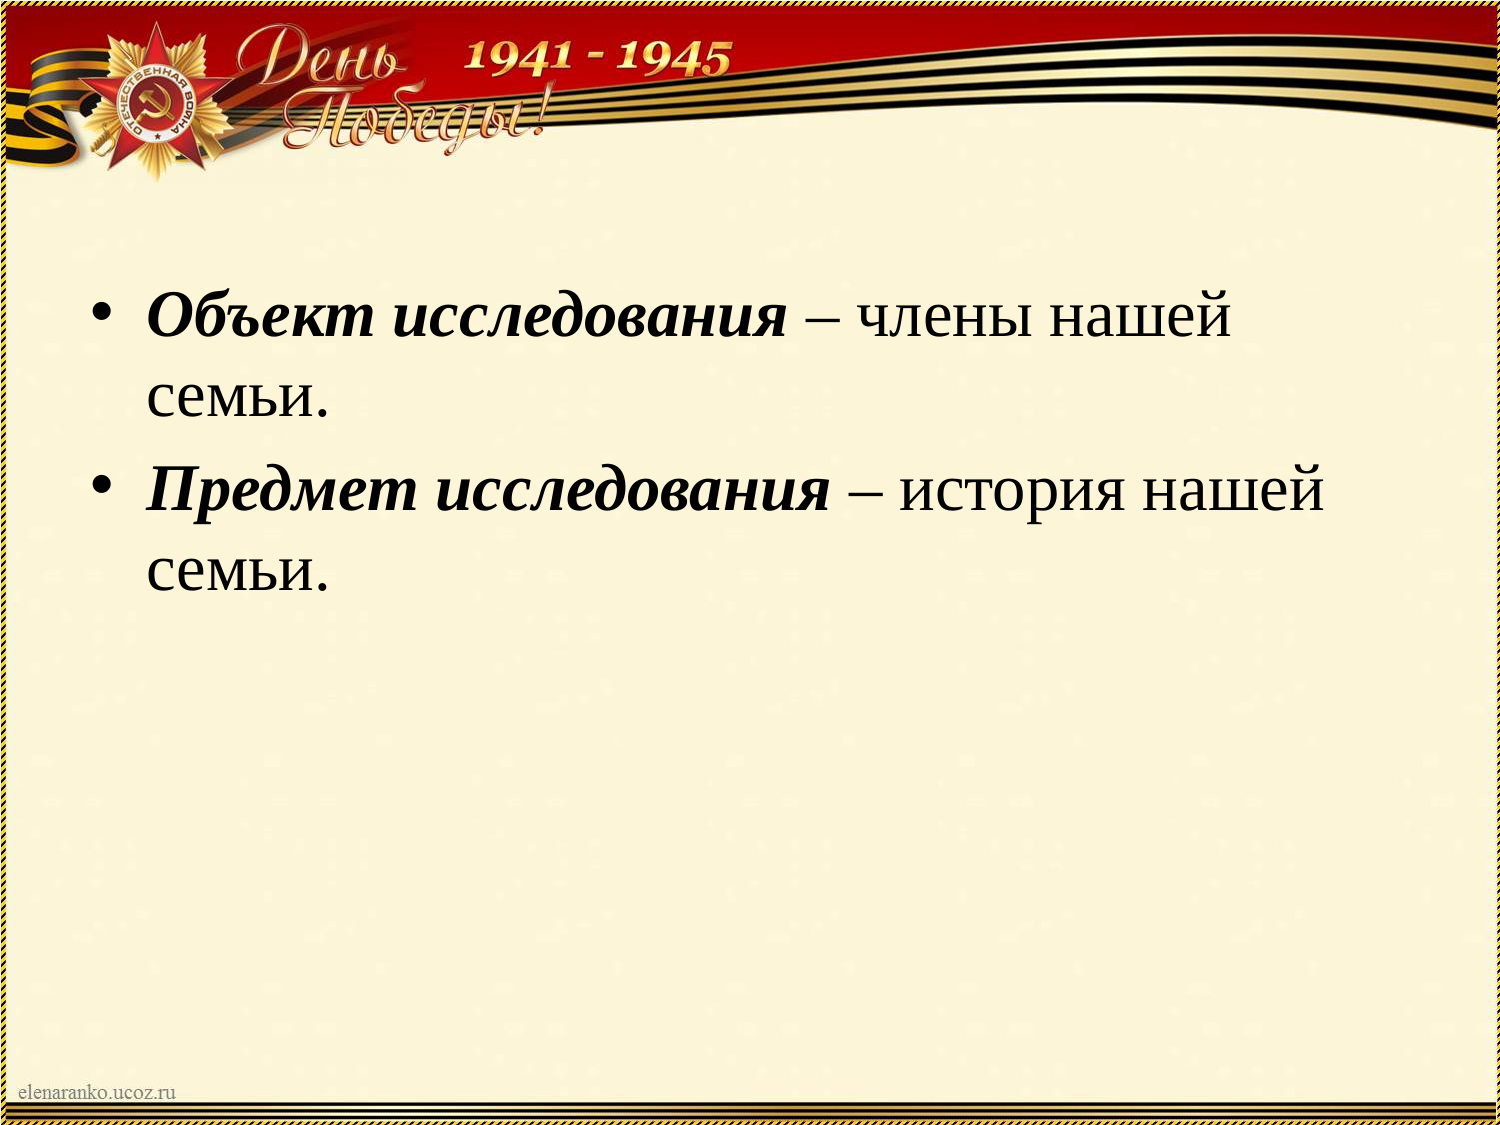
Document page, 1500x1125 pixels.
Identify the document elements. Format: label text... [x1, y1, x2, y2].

list Объект исследования – члены нашей семьи. Предмет исследования – история нашей семьи. [75, 262, 1425, 1005]
picture [0, 0, 1500, 1125]
